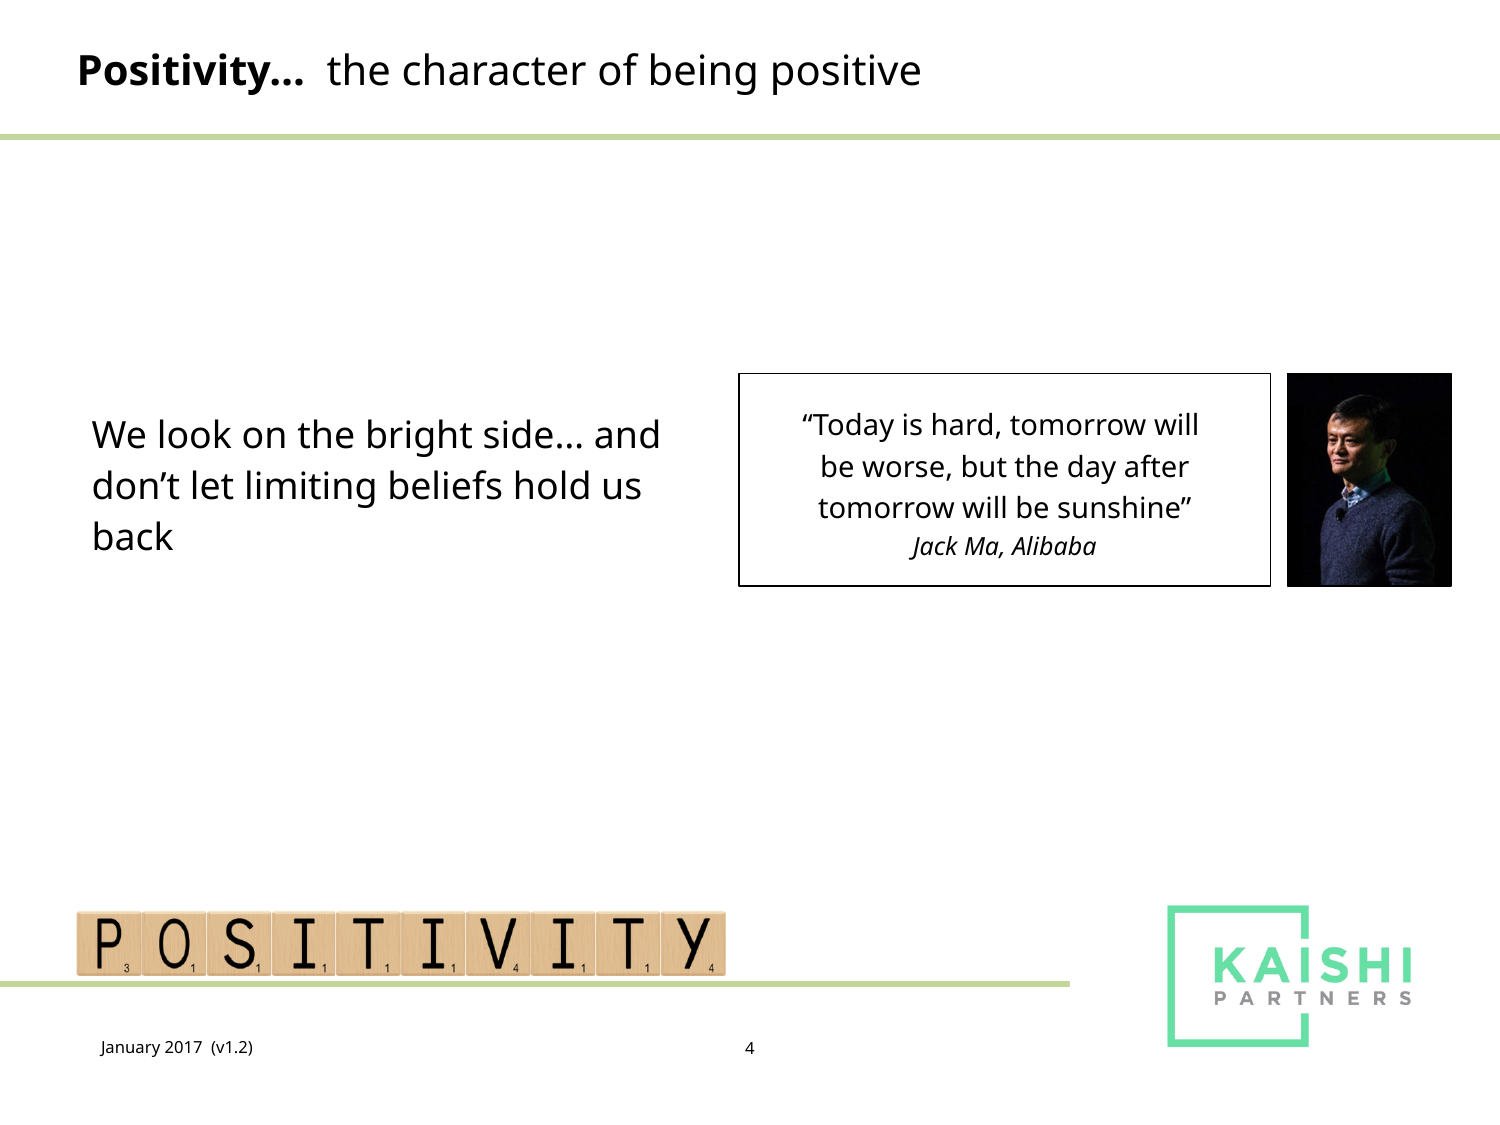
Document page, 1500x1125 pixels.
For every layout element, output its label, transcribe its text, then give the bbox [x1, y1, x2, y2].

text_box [76, 909, 726, 976]
list We look on the bright side… and don’t let limiting beliefs hold us back [76, 160, 740, 976]
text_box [738, 373, 1451, 587]
picture [1134, 869, 1459, 1083]
title Positivity… the character of being positive [0, 0, 1500, 138]
